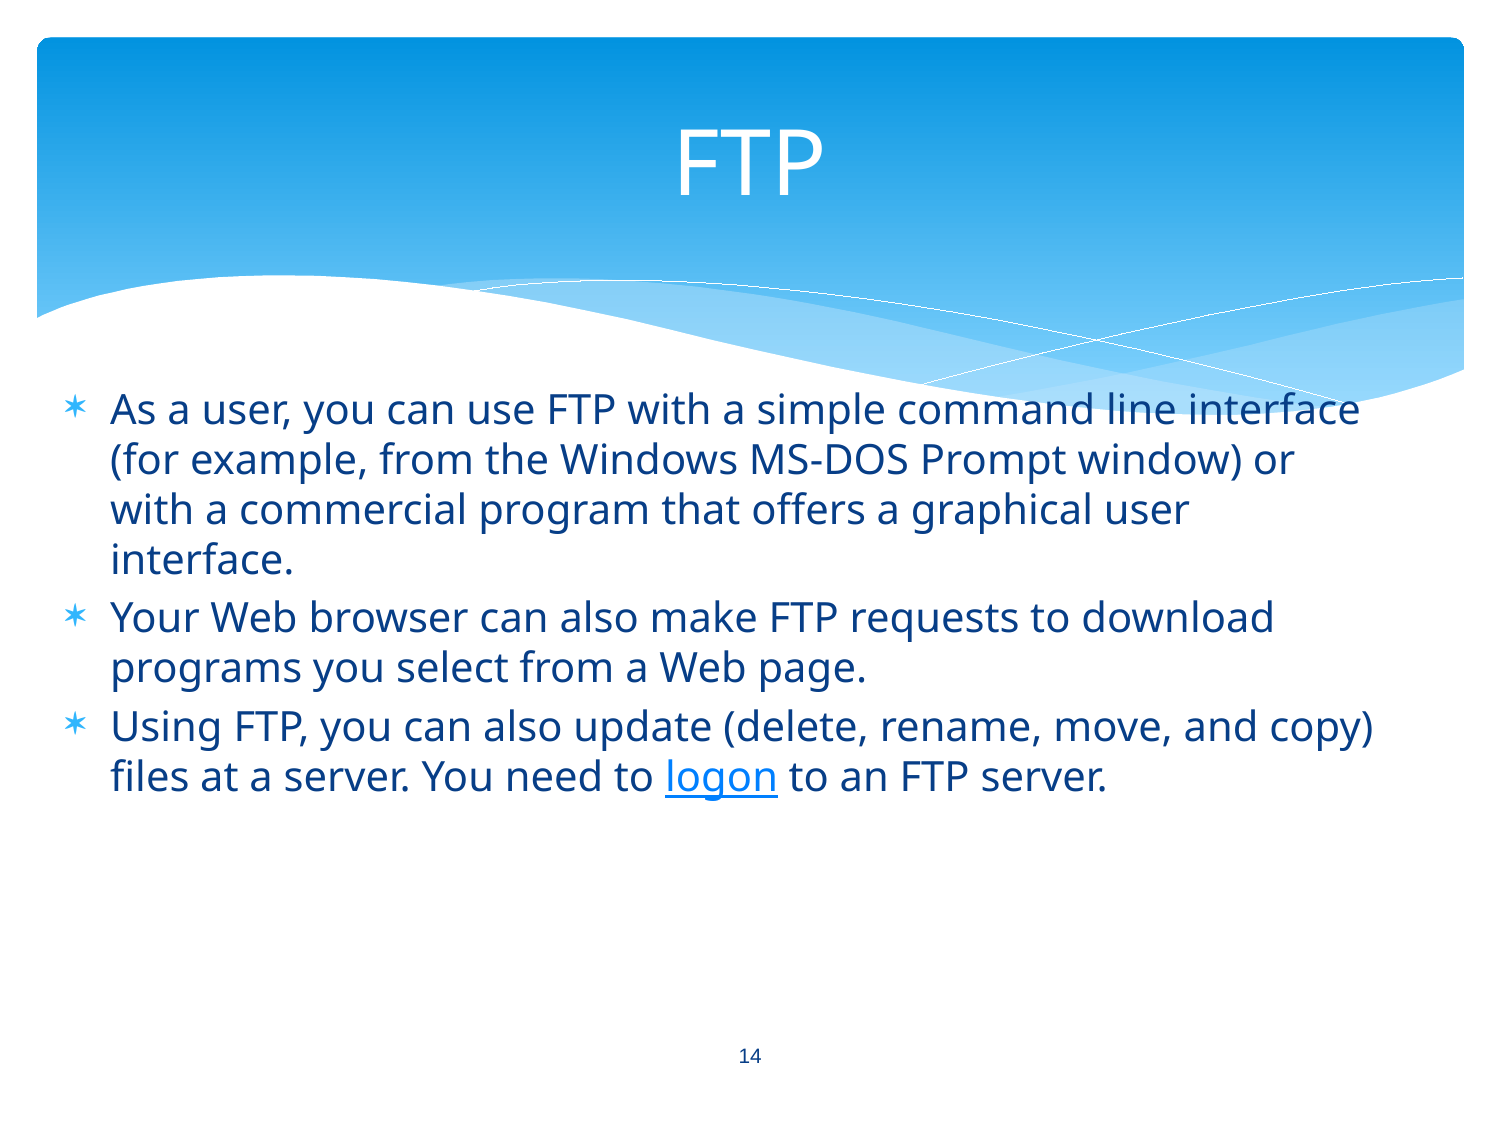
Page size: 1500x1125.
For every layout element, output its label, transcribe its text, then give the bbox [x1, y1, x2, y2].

list As a user, you can use FTP with a simple command line interface (for example, from the Windows MS-DOS Prompt window) or with a commercial program that offers a graphical user interface. Your Web browser can also make FTP requests to download programs you select from a Web page. Using FTP, you can also update (delete, rename, move, and copy) files at a server. You need to logon to an FTP server. [50, 375, 1390, 1088]
title FTP [75, 55, 1425, 261]
slide_number 14 [654, 1025, 846, 1086]
